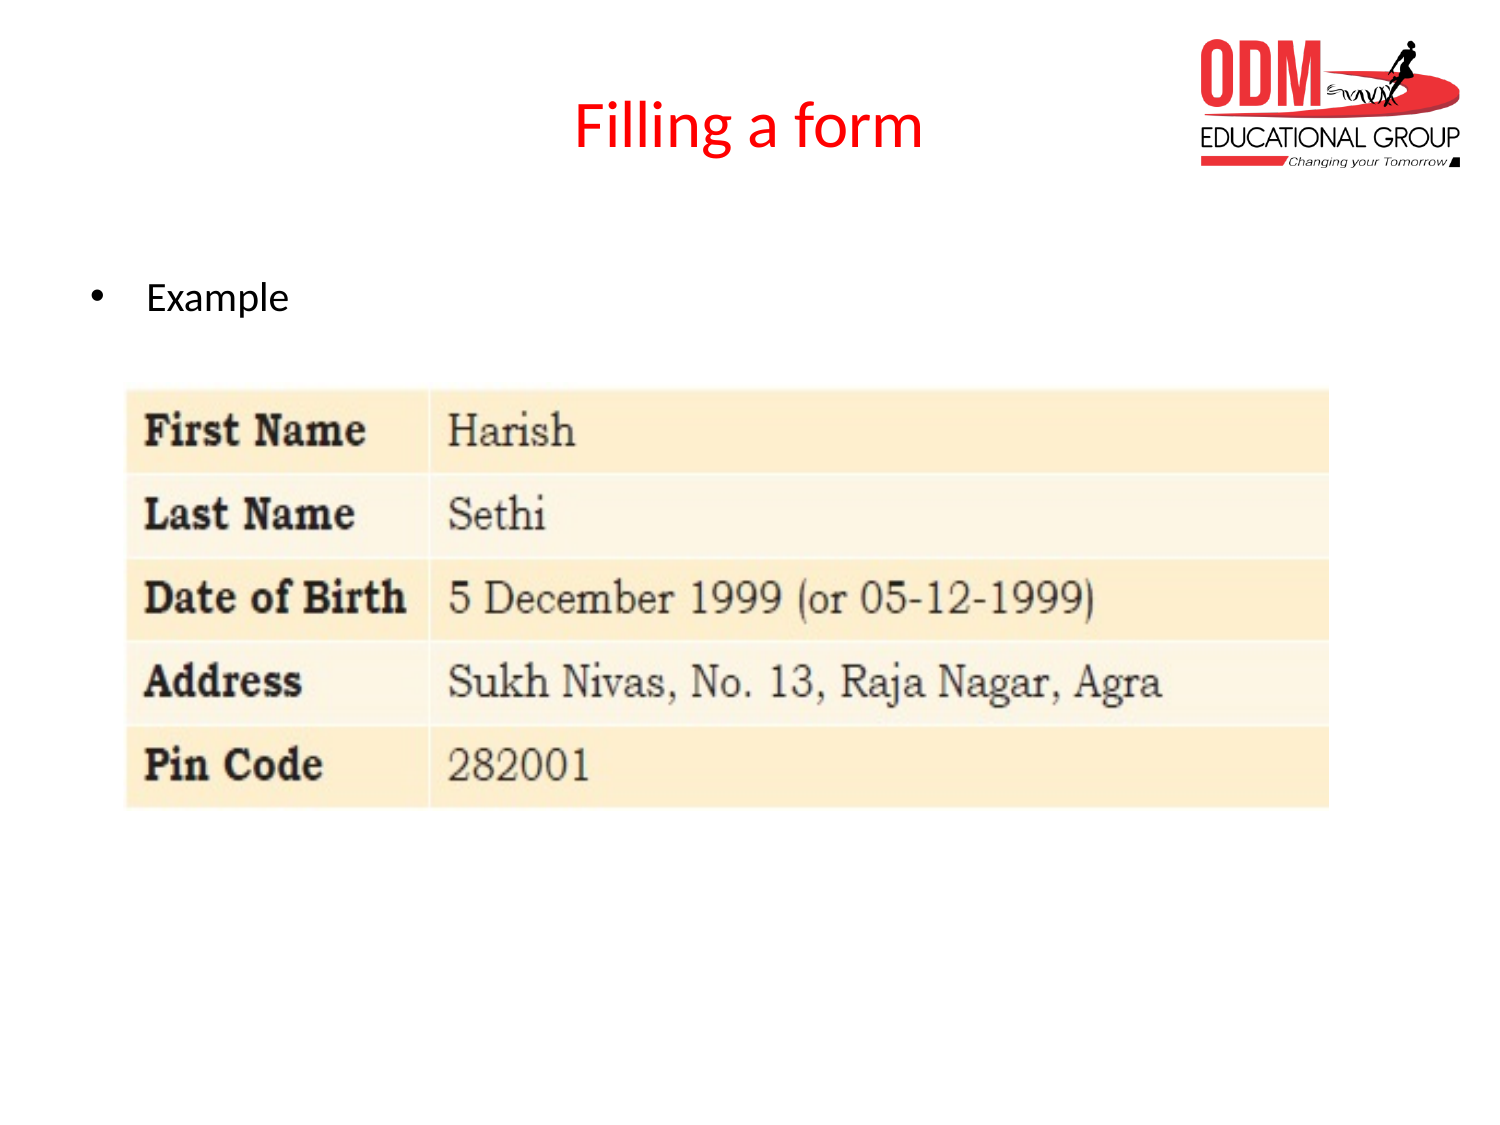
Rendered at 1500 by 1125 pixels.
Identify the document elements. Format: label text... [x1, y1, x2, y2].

picture [123, 381, 1329, 811]
title Filling a form [75, 45, 1425, 197]
picture [1200, 38, 1461, 168]
list Example [75, 262, 1425, 1005]
